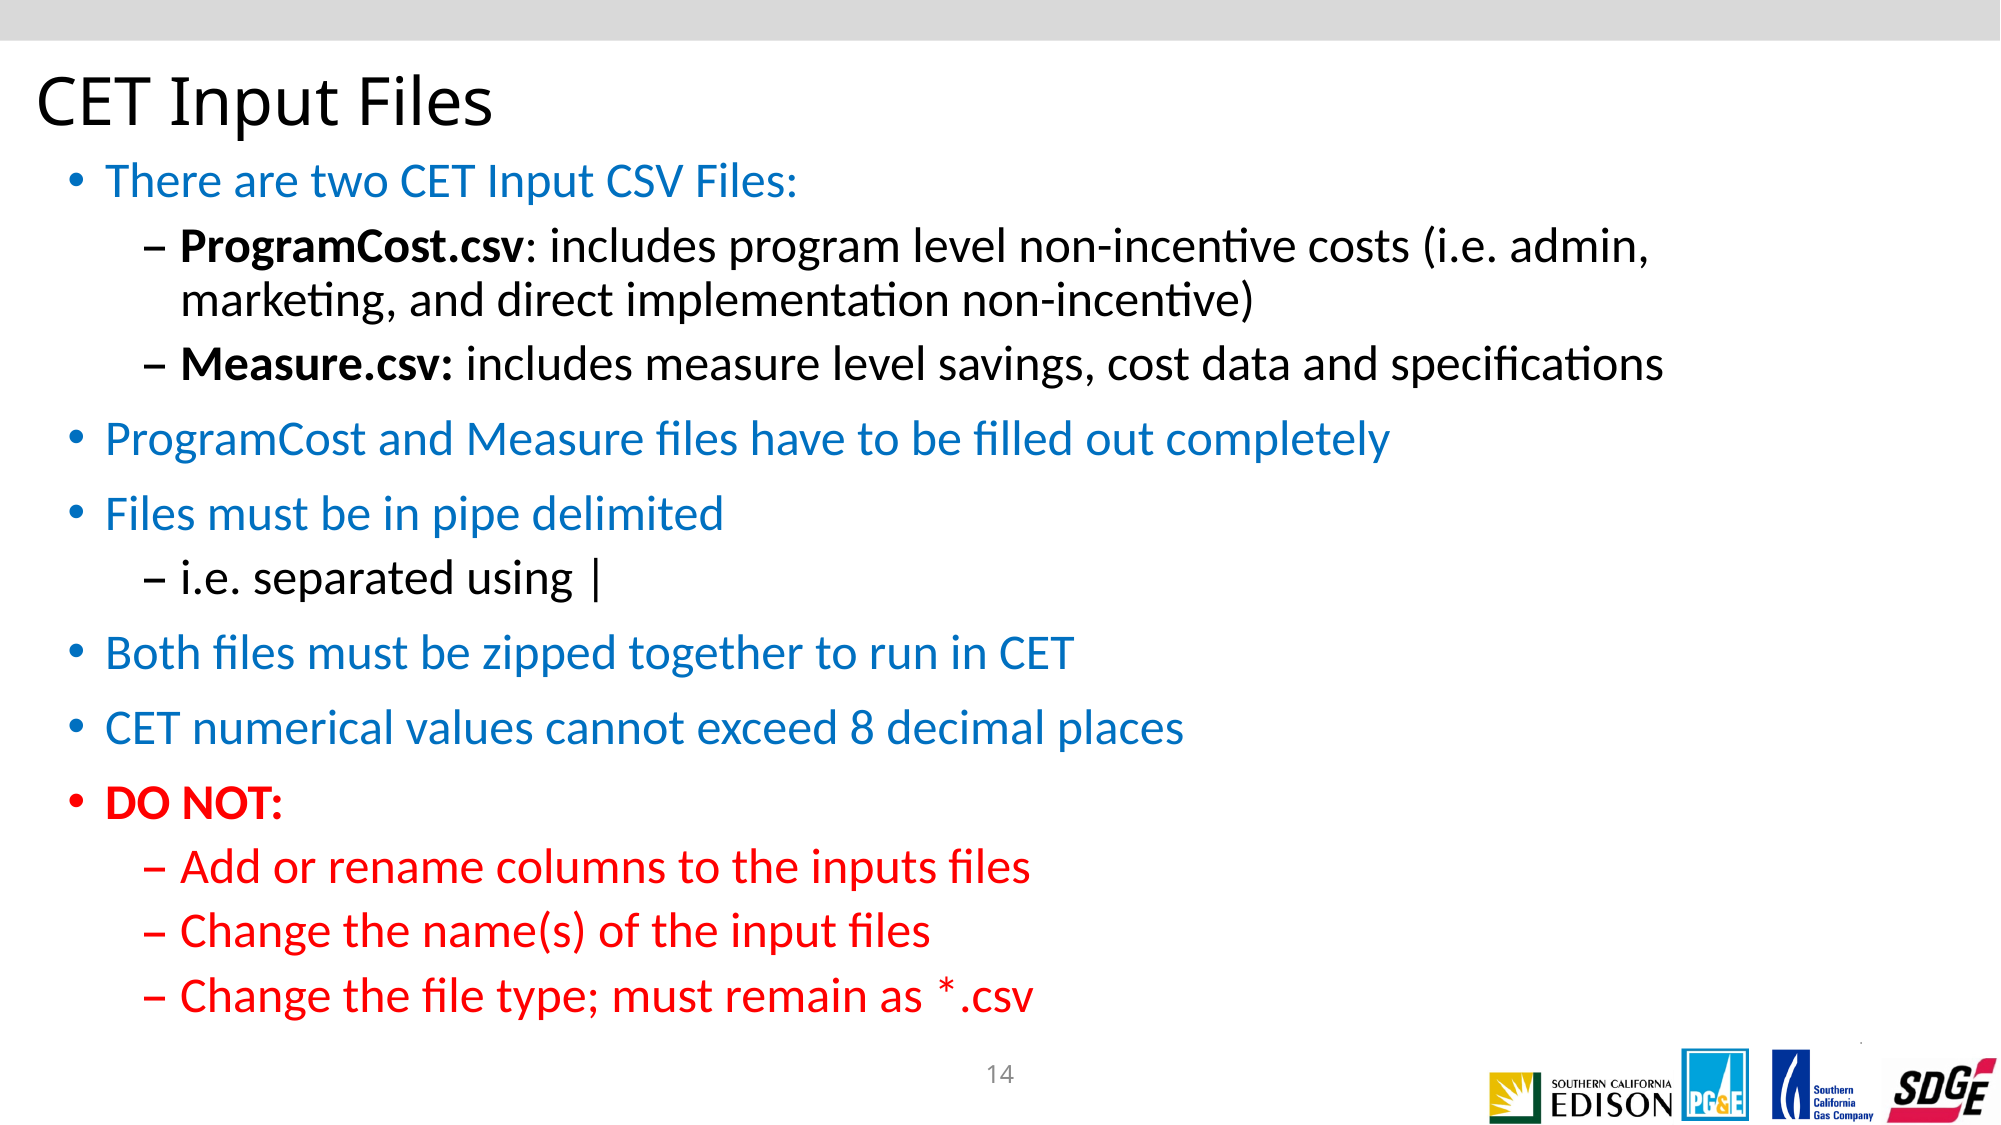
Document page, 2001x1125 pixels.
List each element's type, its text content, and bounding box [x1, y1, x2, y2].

title CET Input Files [20, 0, 1830, 223]
slide_number 14 [774, 1045, 1225, 1106]
picture [1479, 1045, 2000, 1125]
list There are two CET Input CSV Files: ProgramCost.csv: includes program level non-incentive costs (i.e. admin, marketing, and direct implementation non-incentive) Measure.csv: includes measure level savings, cost data and specifications ProgramCost and Measure files have to be filled out completely Files must be in pipe delimited i.e. separated using | Both files must be zipped together to run in CET CET numerical values cannot exceed 8 decimal places DO NOT: Add or rename columns to the inputs files Change the name(s) of the input files Change the file type; must remain as *.csv [52, 147, 1861, 1046]
